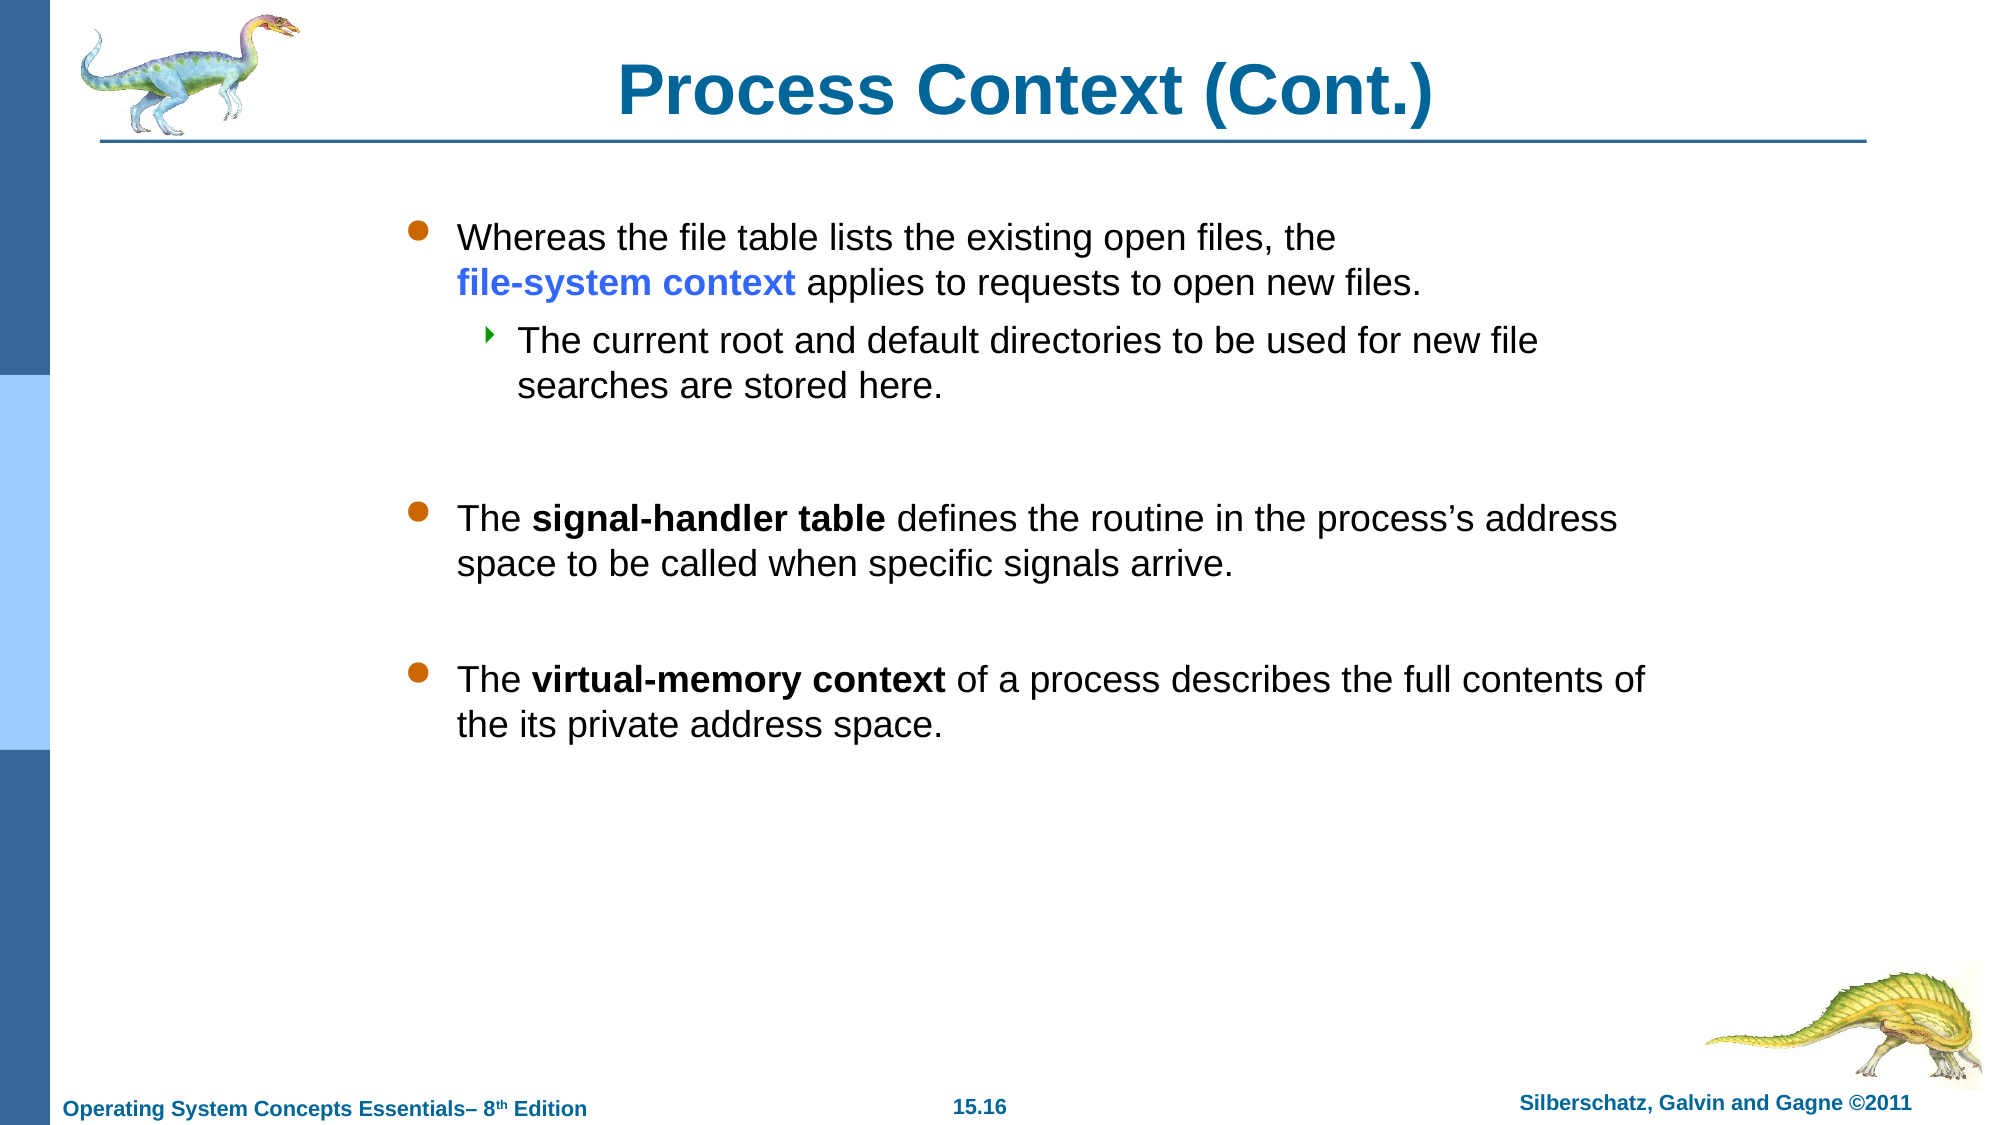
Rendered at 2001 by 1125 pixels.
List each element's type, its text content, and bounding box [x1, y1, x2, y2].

picture [62, 0, 324, 149]
picture [1700, 959, 1982, 1090]
list Whereas the file table lists the existing open files, the file-system context applies to requests to open new files. The current root and default directories to be used for new file searches are stored here. The signal-handler table defines the routine in the process’s address space to be called when specific signals arrive. The virtual-memory context of a process describes the full contents of the its private address space. [305, 202, 1715, 946]
title Process Context (Cont.) [292, 45, 1760, 141]
